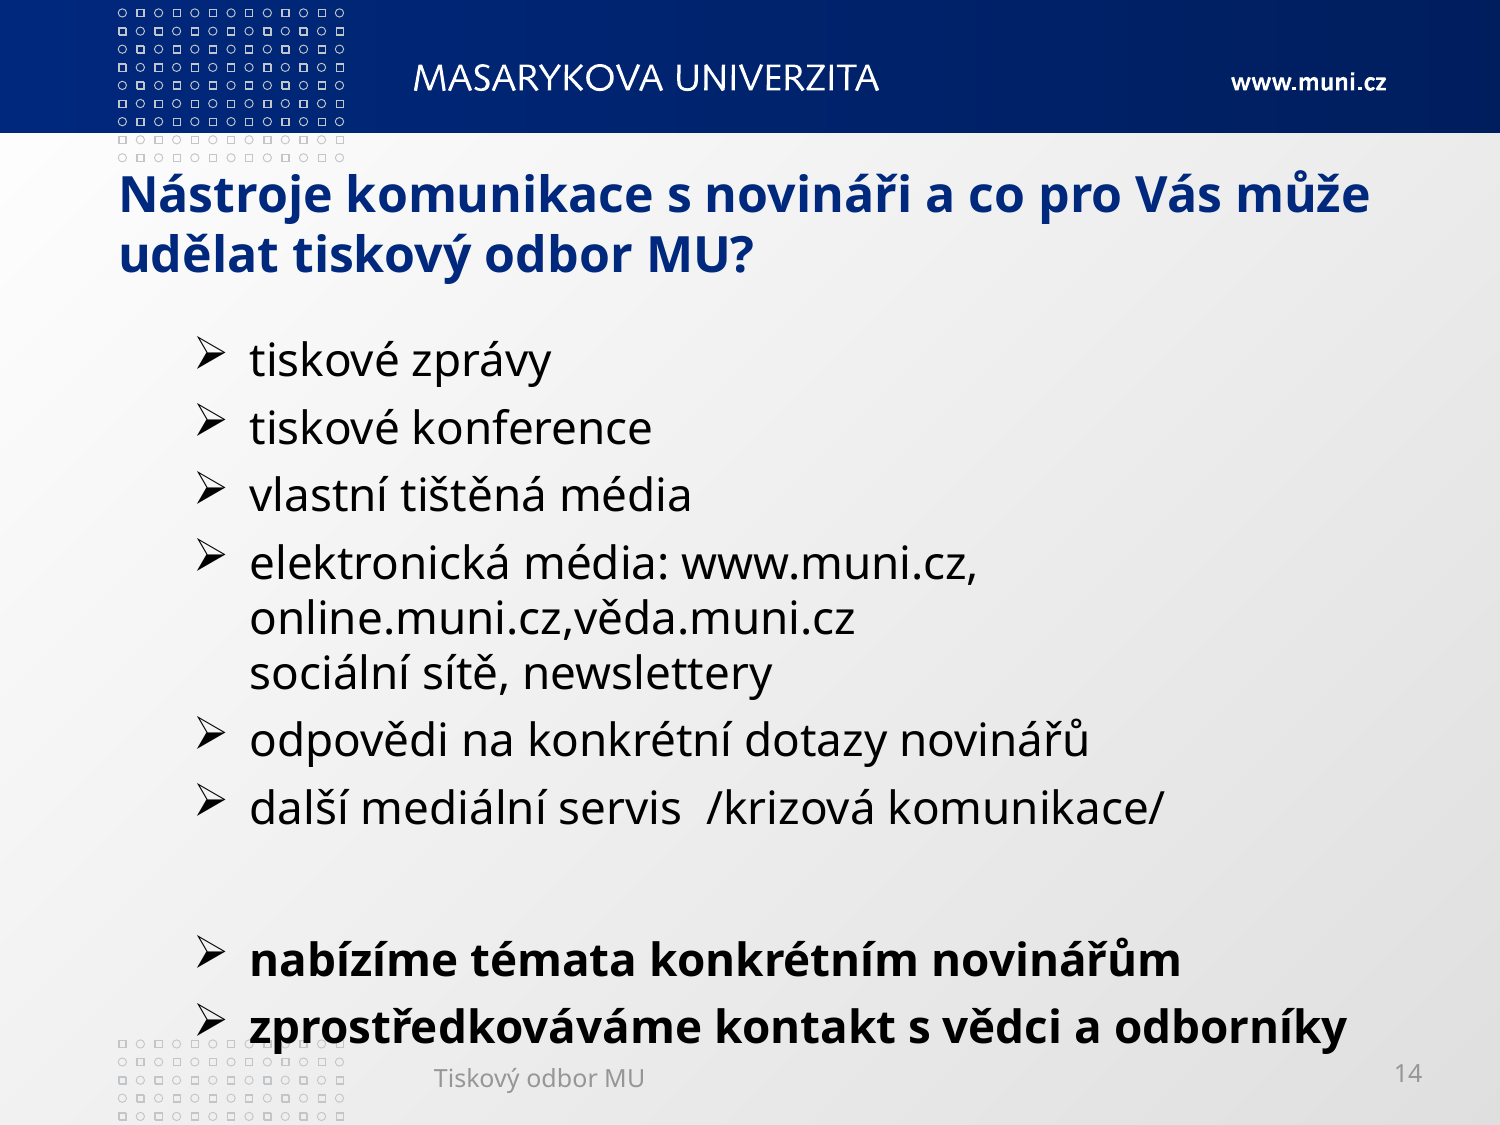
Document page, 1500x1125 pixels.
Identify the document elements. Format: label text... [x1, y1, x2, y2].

list tiskové zprávy tiskové konference vlastní tištěná média elektronická média: www.muni.cz, online.muni.cz,věda.muni.cz sociální sítě, newslettery odpovědi na konkrétní dotazy novinářů další mediální servis /krizová komunikace/ nabízíme témata konkrétním novinářům zprostředkováváme kontakt s vědci a odborníky [118, 331, 1469, 1006]
title Nástroje komunikace s novináři a co pro Vás může udělat tiskový odbor MU? [118, 184, 1403, 291]
footer Tiskový odbor MU [419, 1025, 1081, 1100]
slide_number 14 [1125, 1025, 1438, 1100]
